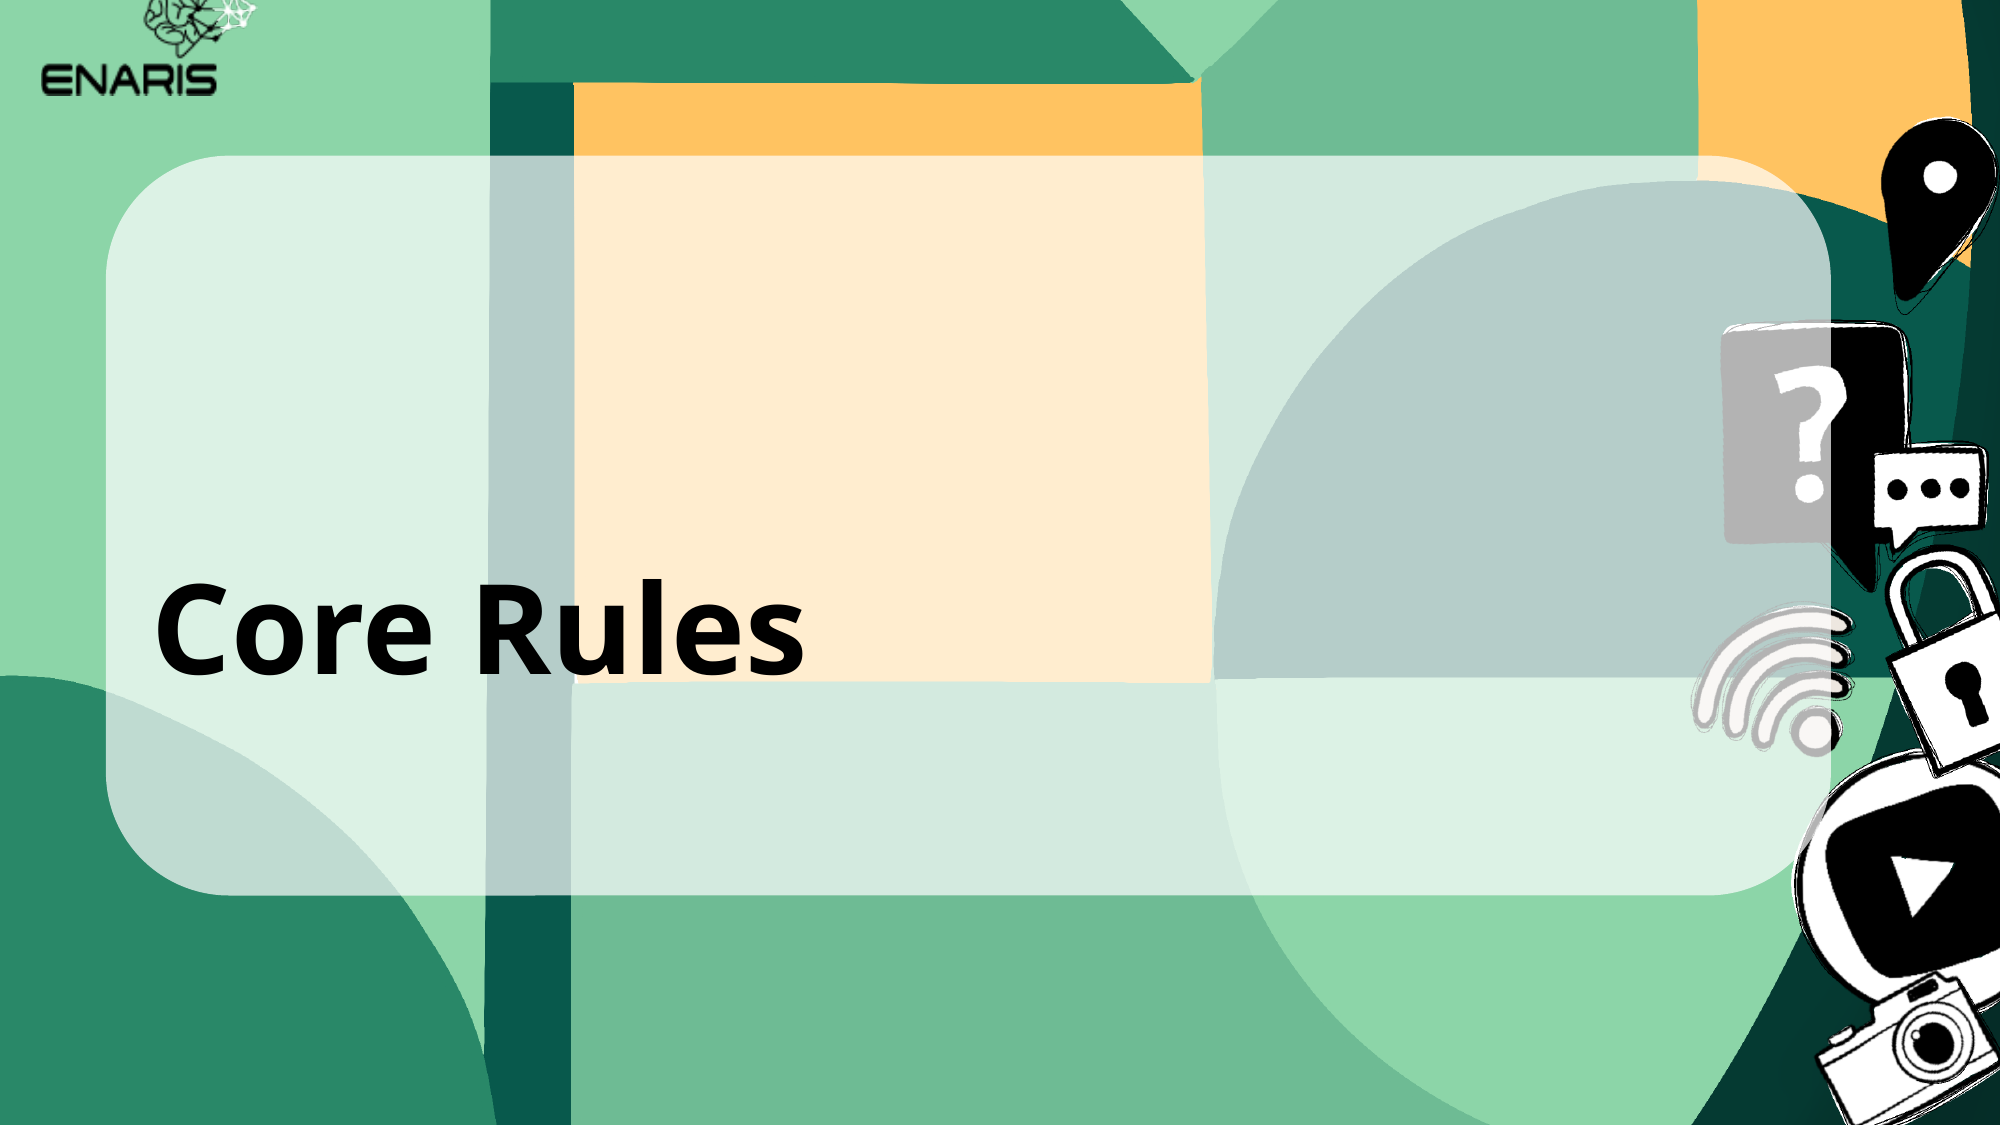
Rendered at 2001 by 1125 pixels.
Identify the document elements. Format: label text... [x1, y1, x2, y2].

picture [0, 0, 2000, 1125]
title Core Rules [136, 126, 1719, 710]
